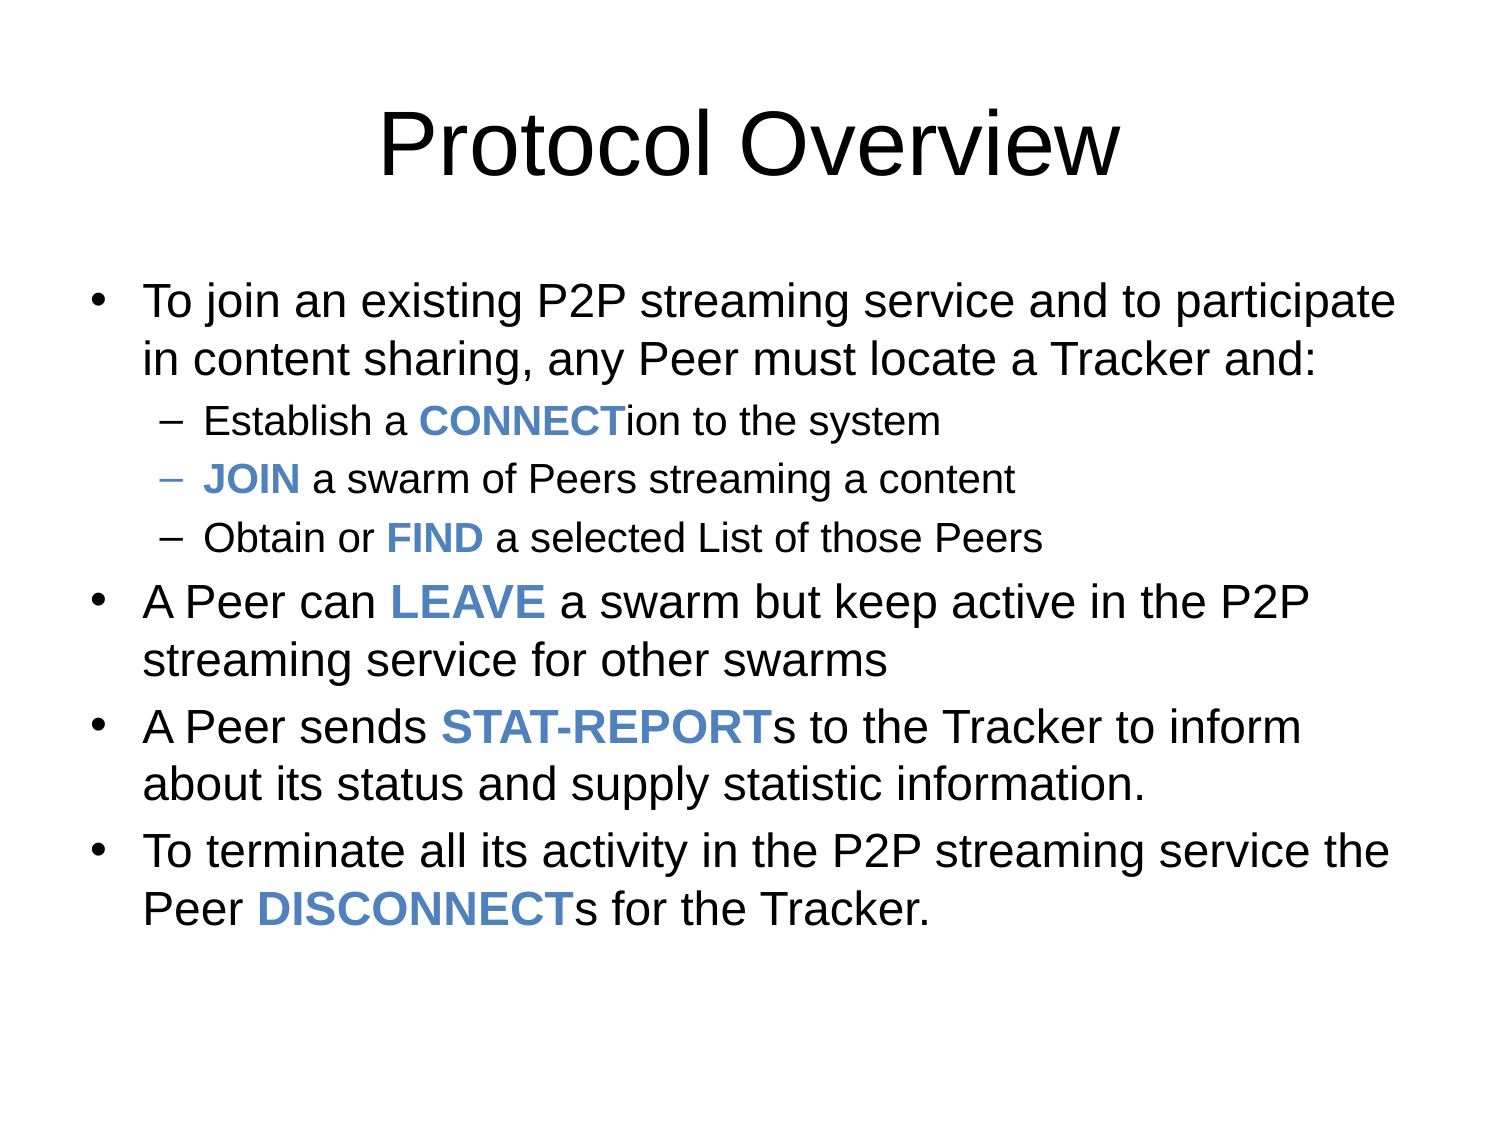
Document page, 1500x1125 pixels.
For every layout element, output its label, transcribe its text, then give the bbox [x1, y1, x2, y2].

list To join an existing P2P streaming service and to participate in content sharing, any Peer must locate a Tracker and: Establish a CONNECTion to the system JOIN a swarm of Peers streaming a content Obtain or FIND a selected List of those Peers A Peer can LEAVE a swarm but keep active in the P2P streaming service for other swarms A Peer sends STAT-REPORTs to the Tracker to inform about its status and supply statistic information. To terminate all its activity in the P2P streaming service the Peer DISCONNECTs for the Tracker. [75, 262, 1425, 1005]
title Protocol Overview [75, 45, 1425, 233]
